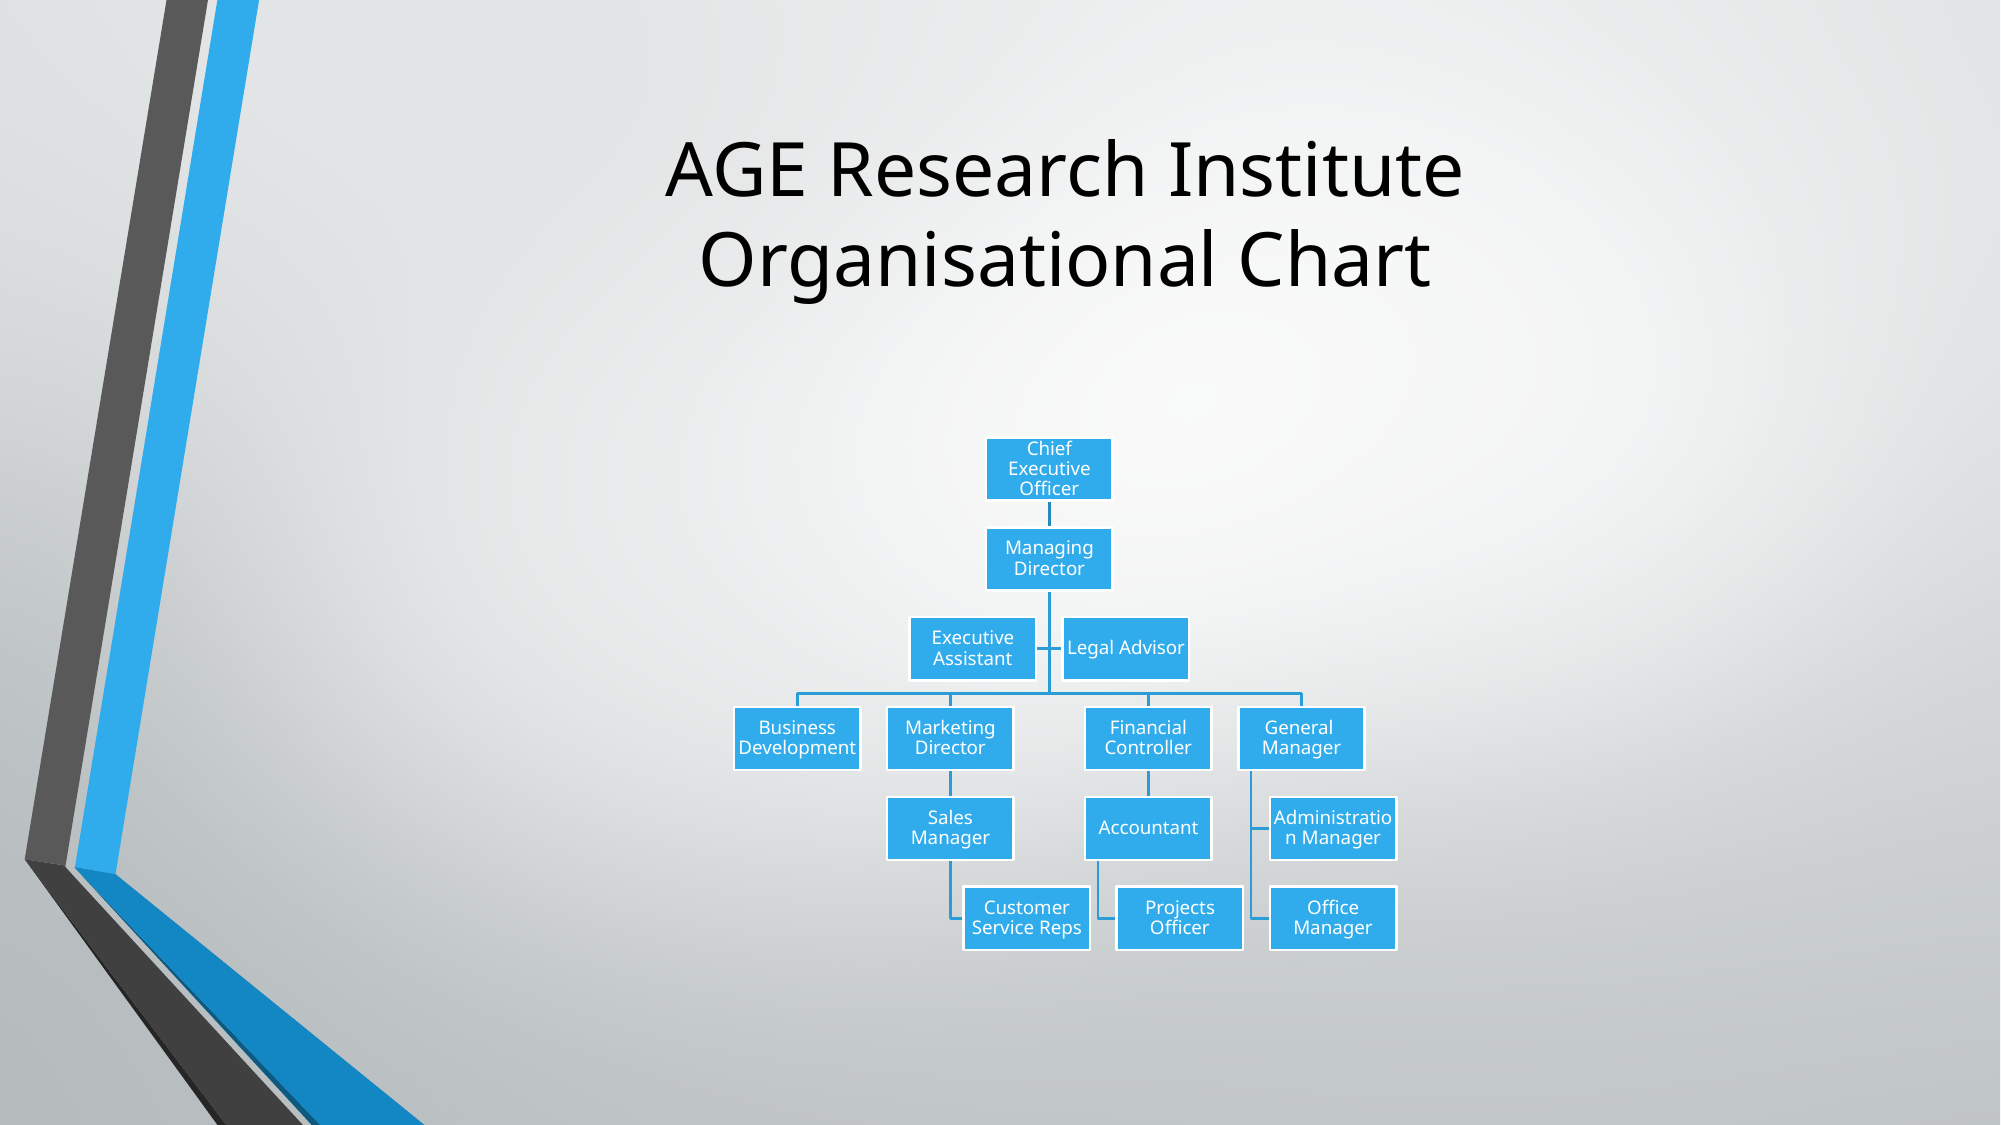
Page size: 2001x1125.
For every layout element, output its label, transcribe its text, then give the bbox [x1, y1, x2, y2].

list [243, 437, 1888, 951]
title AGE Research Institute Organisational Chart [243, 112, 1887, 400]
